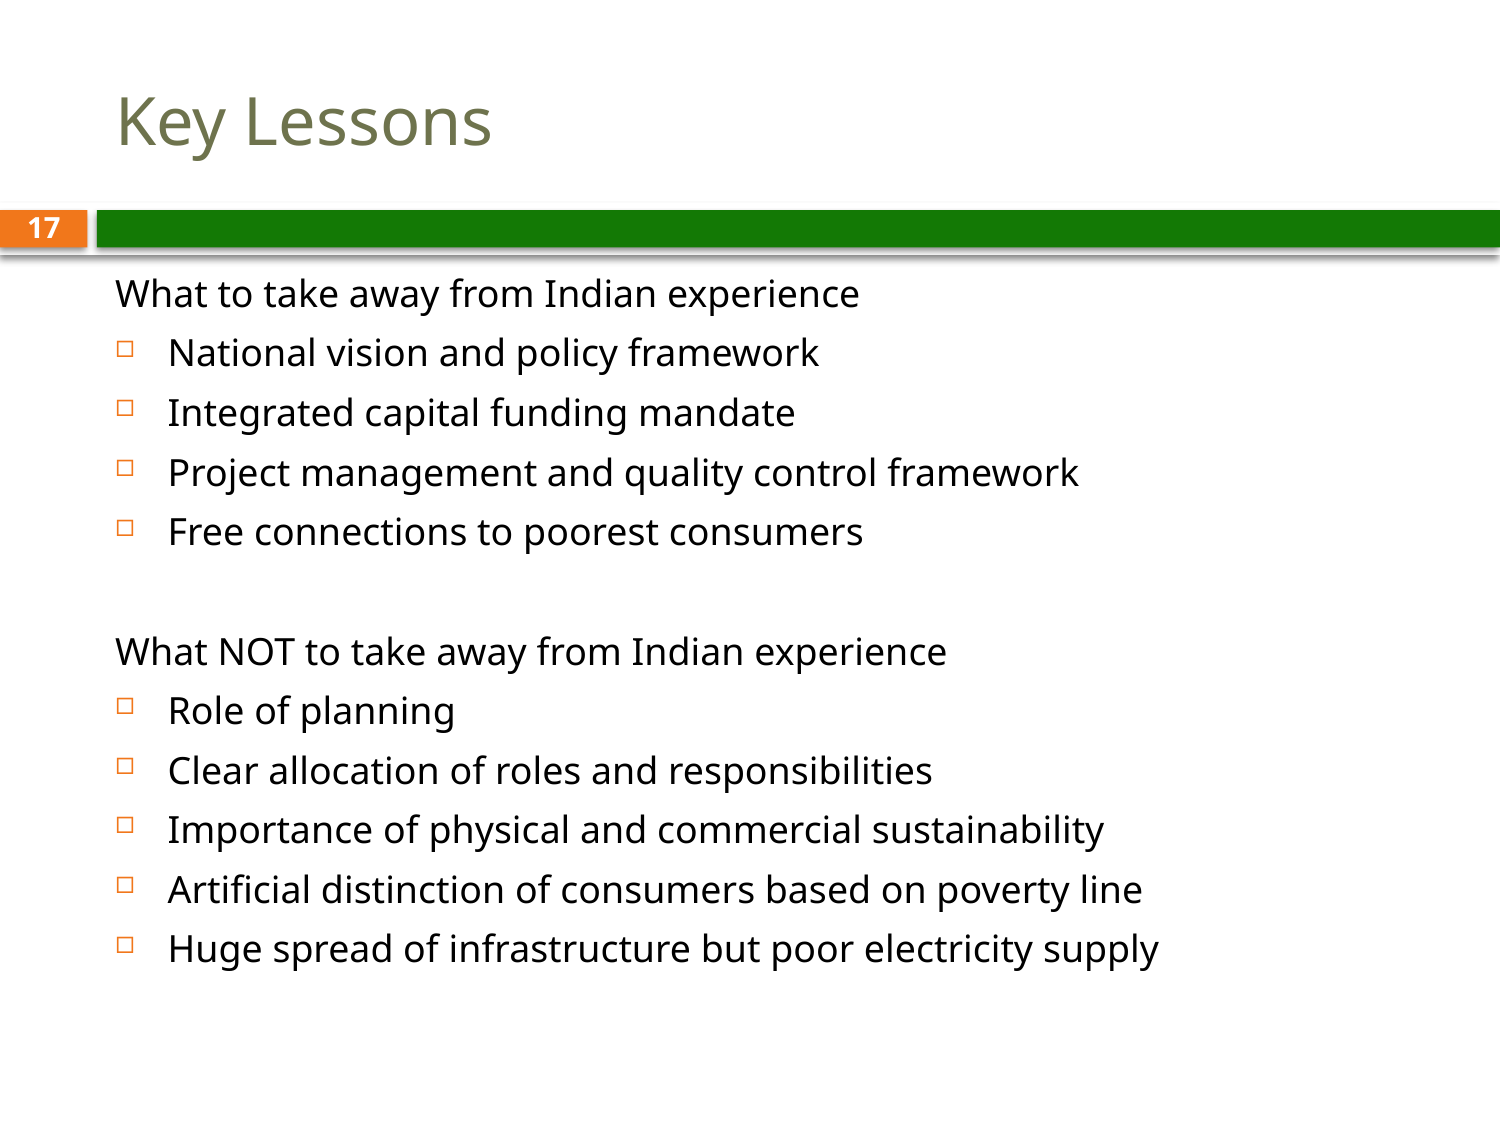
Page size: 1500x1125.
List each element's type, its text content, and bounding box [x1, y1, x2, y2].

slide_number 17 [0, 208, 88, 249]
title Key Lessons [100, 37, 1438, 200]
list What to take away from Indian experience National vision and policy framework Integrated capital funding mandate Project management and quality control framework Free connections to poorest consumers What NOT to take away from Indian experience Role of planning Clear allocation of roles and responsibilities Importance of physical and commercial sustainability Artificial distinction of consumers based on poverty line Huge spread of infrastructure but poor electricity supply [100, 262, 1438, 1075]
